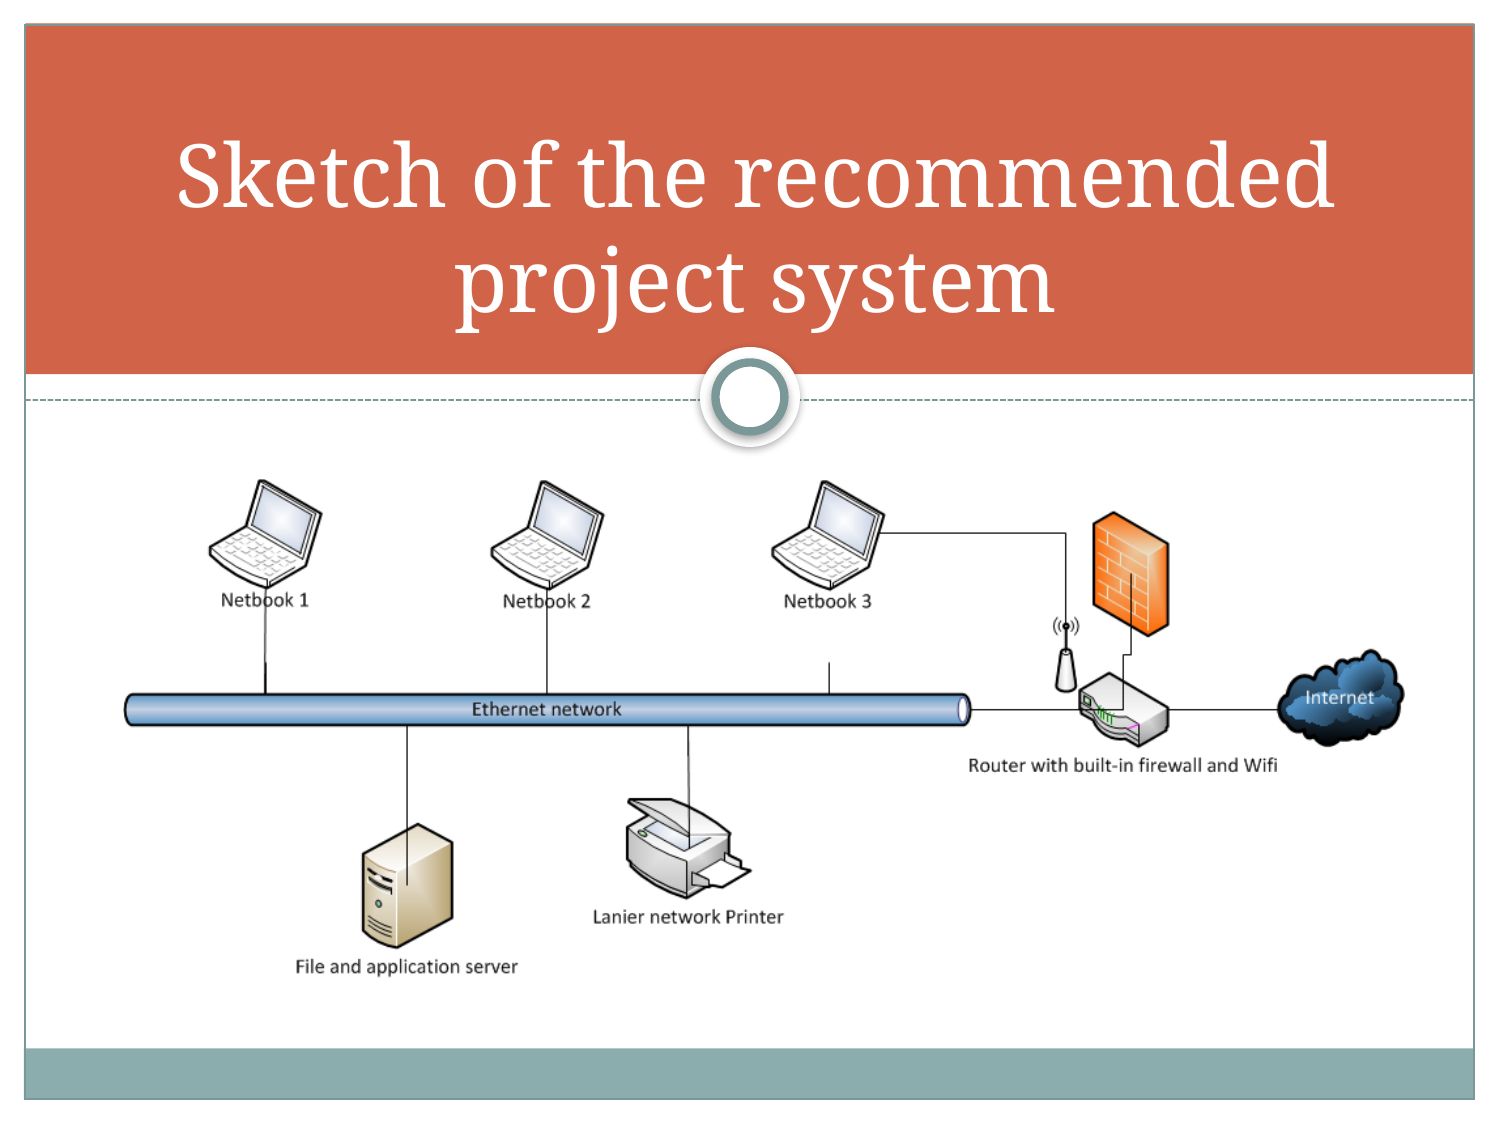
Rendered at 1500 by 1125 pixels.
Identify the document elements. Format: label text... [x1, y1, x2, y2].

picture [123, 479, 1405, 981]
title Sketch of the recommended project system [118, 87, 1394, 338]
